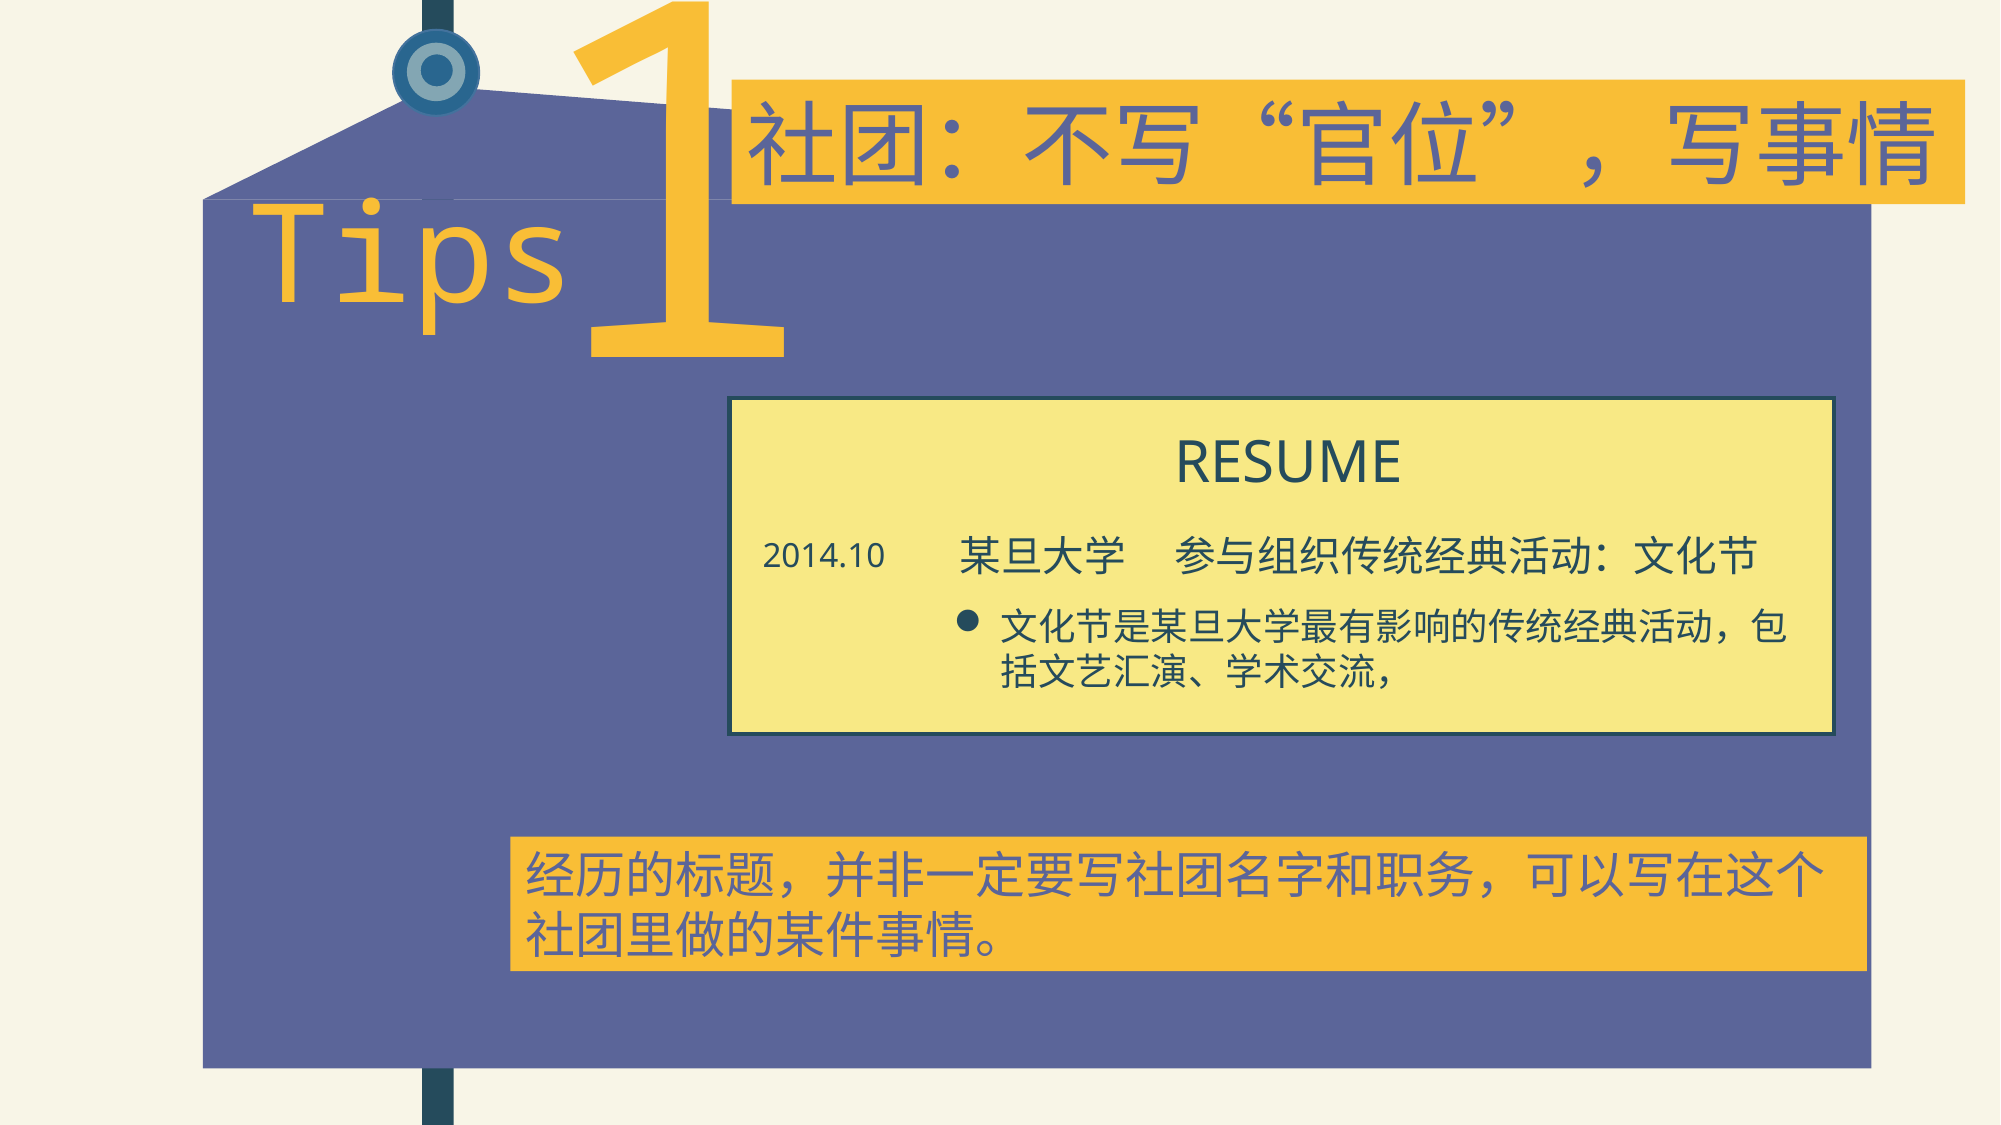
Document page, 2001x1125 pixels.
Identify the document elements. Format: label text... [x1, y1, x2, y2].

text_box [421, 1069, 455, 1125]
text_box [421, 0, 455, 29]
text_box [202, 85, 1872, 1069]
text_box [729, 397, 1948, 734]
text_box 社团：不写“官位”，写事情 [731, 79, 1966, 205]
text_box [393, 29, 480, 116]
text_box 1 [510, 0, 699, 85]
